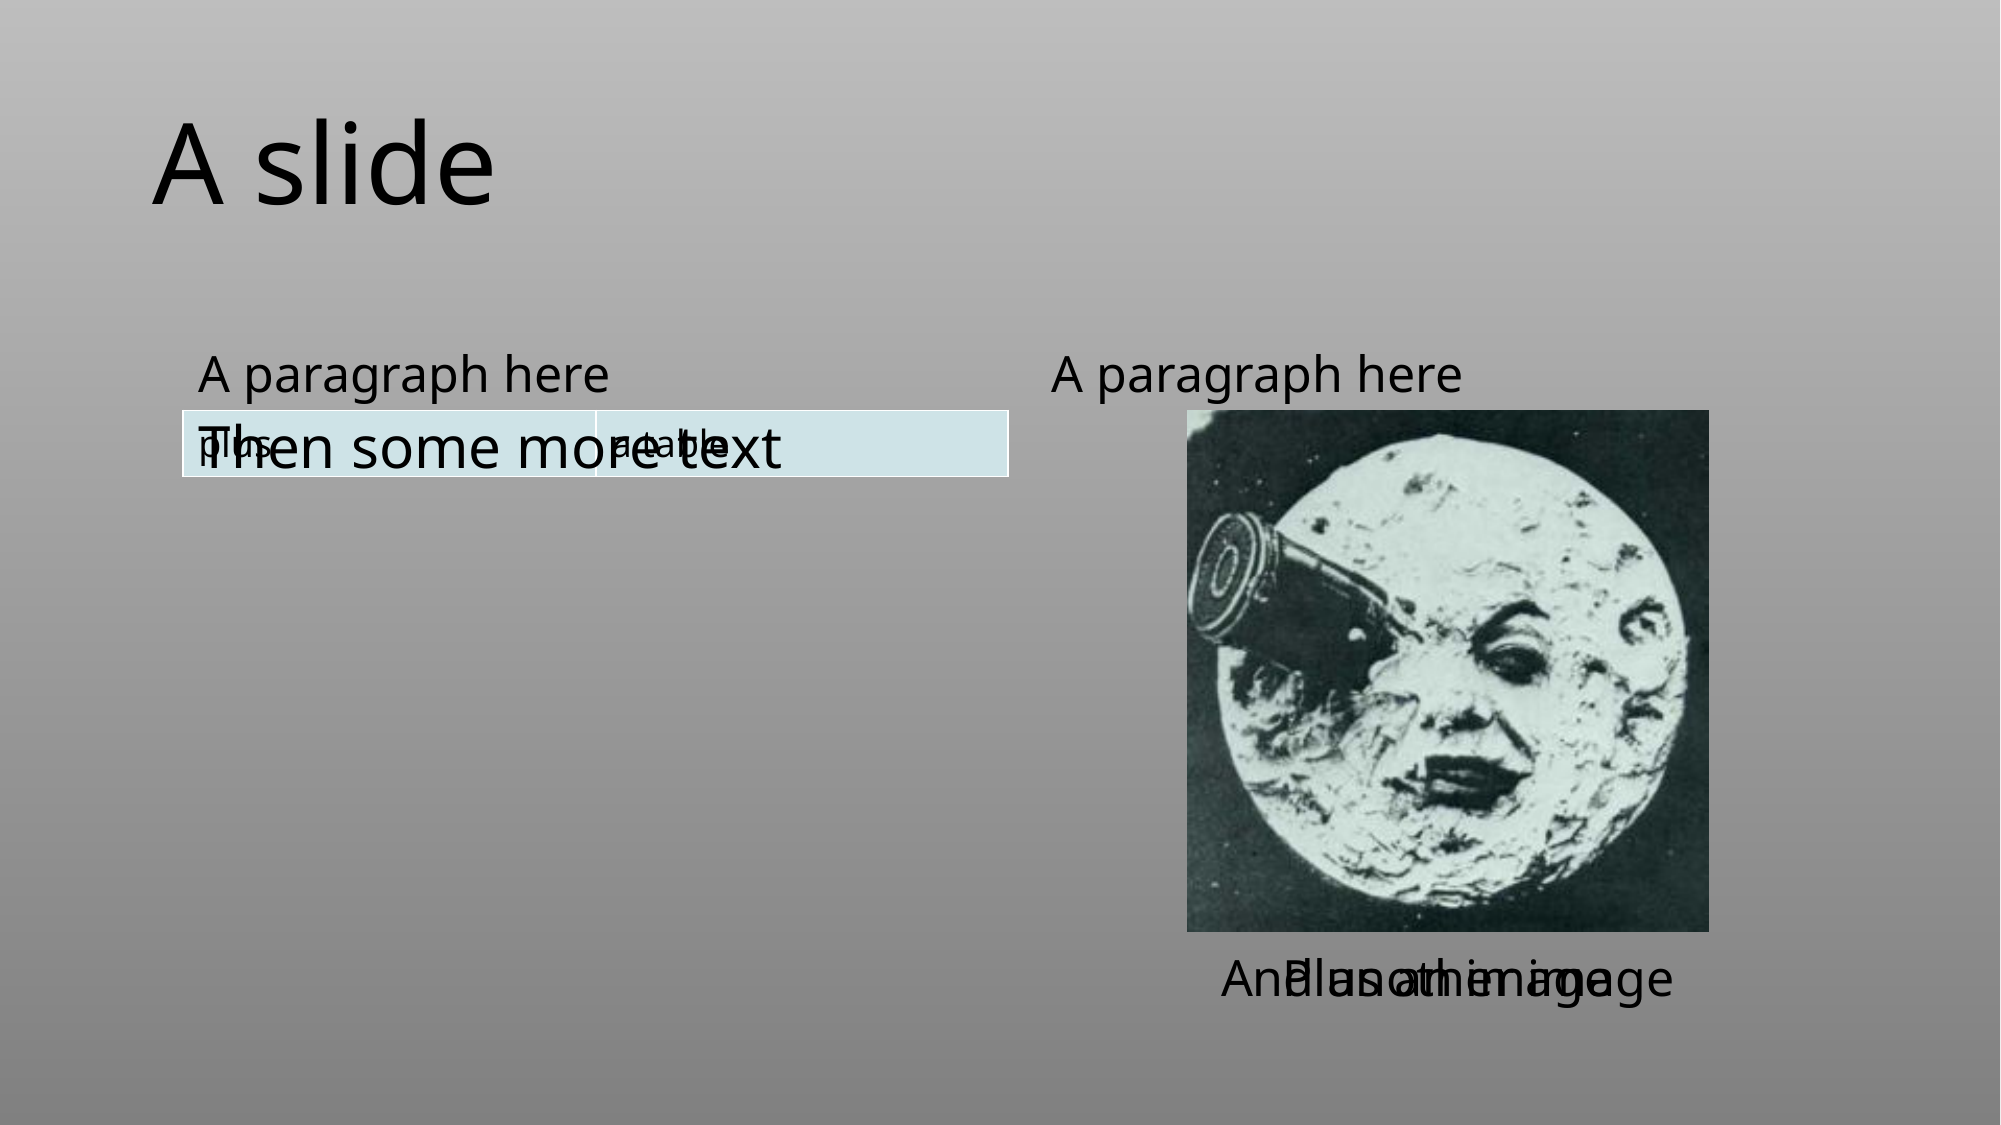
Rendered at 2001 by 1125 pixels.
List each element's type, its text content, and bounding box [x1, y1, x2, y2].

list And another image [1035, 931, 1861, 1015]
list Then some more text [183, 410, 1009, 1016]
list A paragraph here [1036, 275, 1863, 411]
list A paragraph here [183, 275, 1009, 410]
title A slide [137, 59, 1863, 278]
picture [0, 0, 2001, 1125]
